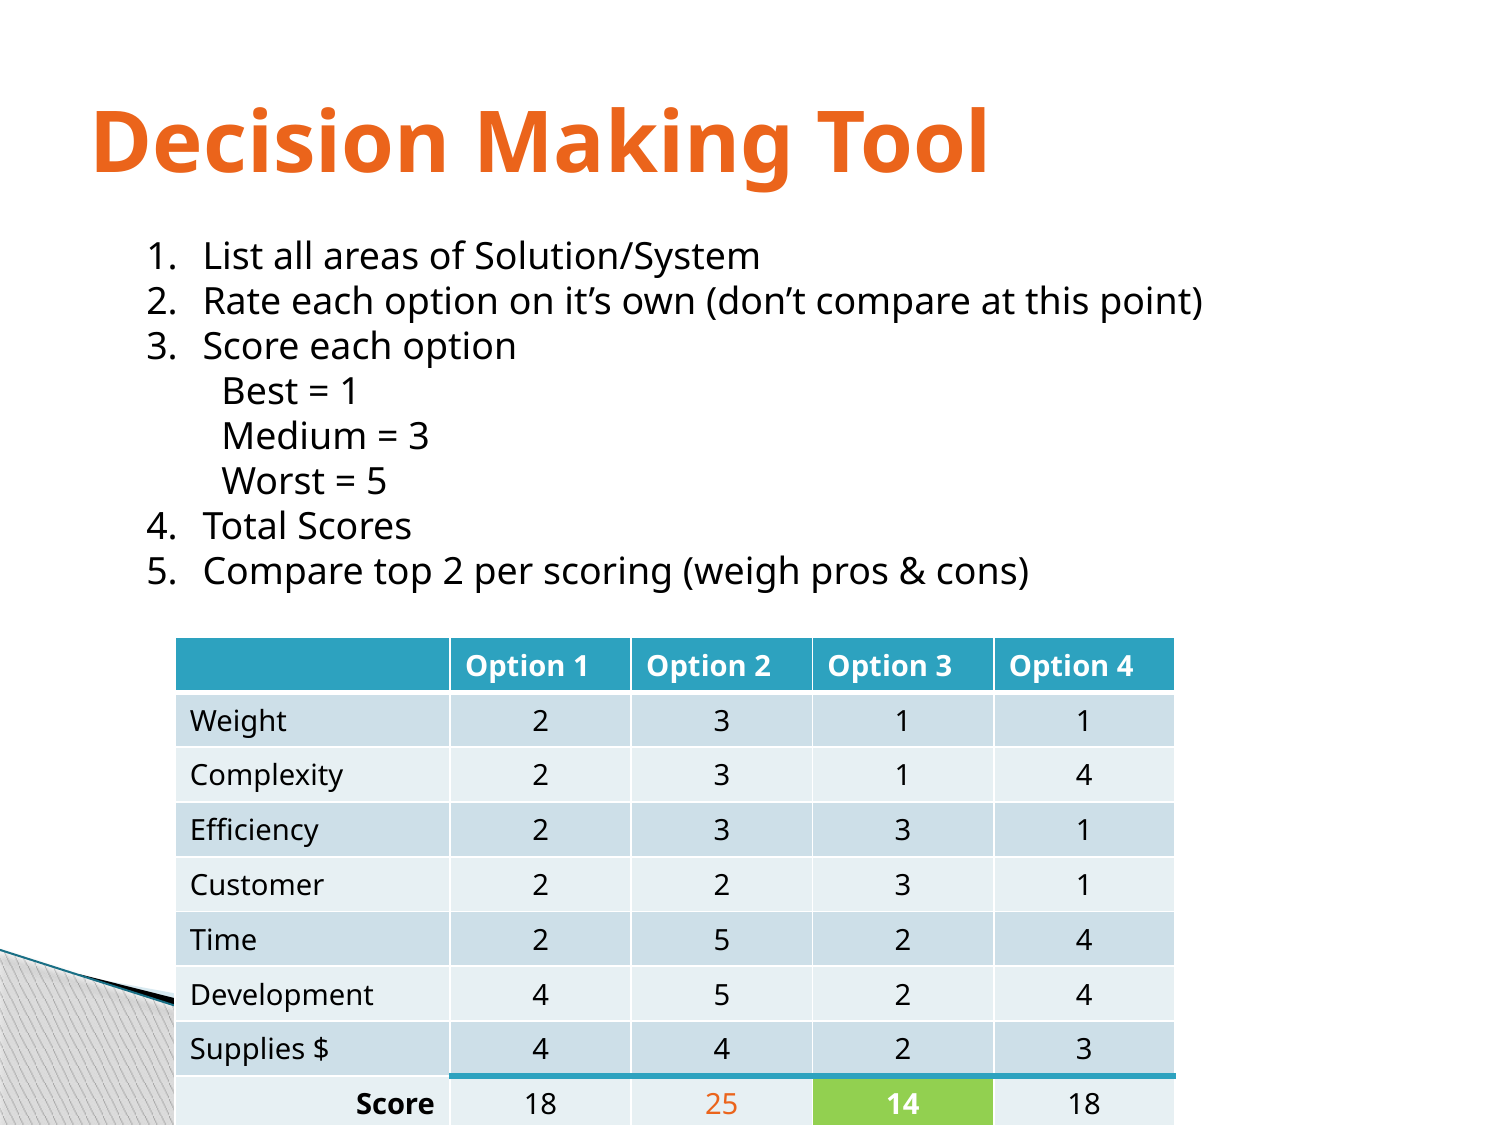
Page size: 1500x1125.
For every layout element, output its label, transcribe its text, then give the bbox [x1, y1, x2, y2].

table_cell 3 [632, 803, 812, 856]
table_header Option 2 [632, 638, 812, 690]
table_cell 4 [995, 967, 1174, 1020]
table_cell 3 [632, 695, 812, 746]
table_cell 4 [995, 748, 1174, 801]
table_cell 3 [813, 858, 993, 911]
table_cell 3 [813, 803, 993, 856]
table_cell 3 [632, 748, 812, 801]
table_cell 3 [995, 1022, 1174, 1073]
table_header Option 1 [451, 638, 630, 690]
table_cell 1 [995, 803, 1174, 856]
table_cell 1 [995, 858, 1174, 911]
table_cell 4 [451, 967, 630, 1020]
table_cell 2 [451, 803, 630, 856]
table_header [176, 638, 449, 690]
table_cell 4 [632, 1022, 812, 1073]
table_cell 2 [632, 858, 812, 911]
title Decision Making Tool [75, 45, 1425, 233]
table_cell 4 [995, 912, 1174, 965]
table_cell 4 [451, 1022, 630, 1073]
table_cell 2 [813, 967, 993, 1020]
table_cell 2 [451, 748, 630, 801]
table_cell 18 [451, 1079, 630, 1125]
table_cell Weight [176, 695, 449, 746]
text_box List all areas of Solution/System Rate each option on it’s own (don’t compare at this point) Score each option Best = 1 Medium = 3 Worst = 5 Total Scores Compare top 2 per scoring (weigh pros & cons) [131, 224, 1219, 600]
table_cell 2 [451, 695, 630, 746]
table_cell 2 [813, 1022, 993, 1073]
table_cell Complexity [176, 748, 449, 801]
table_cell 5 [632, 967, 812, 1020]
table_cell Time [176, 912, 449, 965]
table_cell 14 [813, 1079, 993, 1125]
table_header Option 4 [995, 638, 1174, 690]
table_cell 18 [995, 1079, 1174, 1125]
table_cell 1 [813, 695, 993, 746]
table_cell Development [176, 967, 449, 1020]
table_cell 2 [813, 912, 993, 965]
table_cell 1 [995, 695, 1174, 746]
table_cell Score [176, 1077, 449, 1125]
table_cell 25 [632, 1079, 812, 1125]
table_cell 2 [451, 912, 630, 965]
table_cell 1 [813, 748, 993, 801]
table_cell Customer [176, 858, 449, 911]
table_cell 5 [632, 912, 812, 965]
table_cell Supplies $ [176, 1022, 449, 1075]
table_cell 2 [451, 858, 630, 911]
table_header Option 3 [813, 638, 993, 690]
table_cell Efficiency [176, 803, 449, 856]
